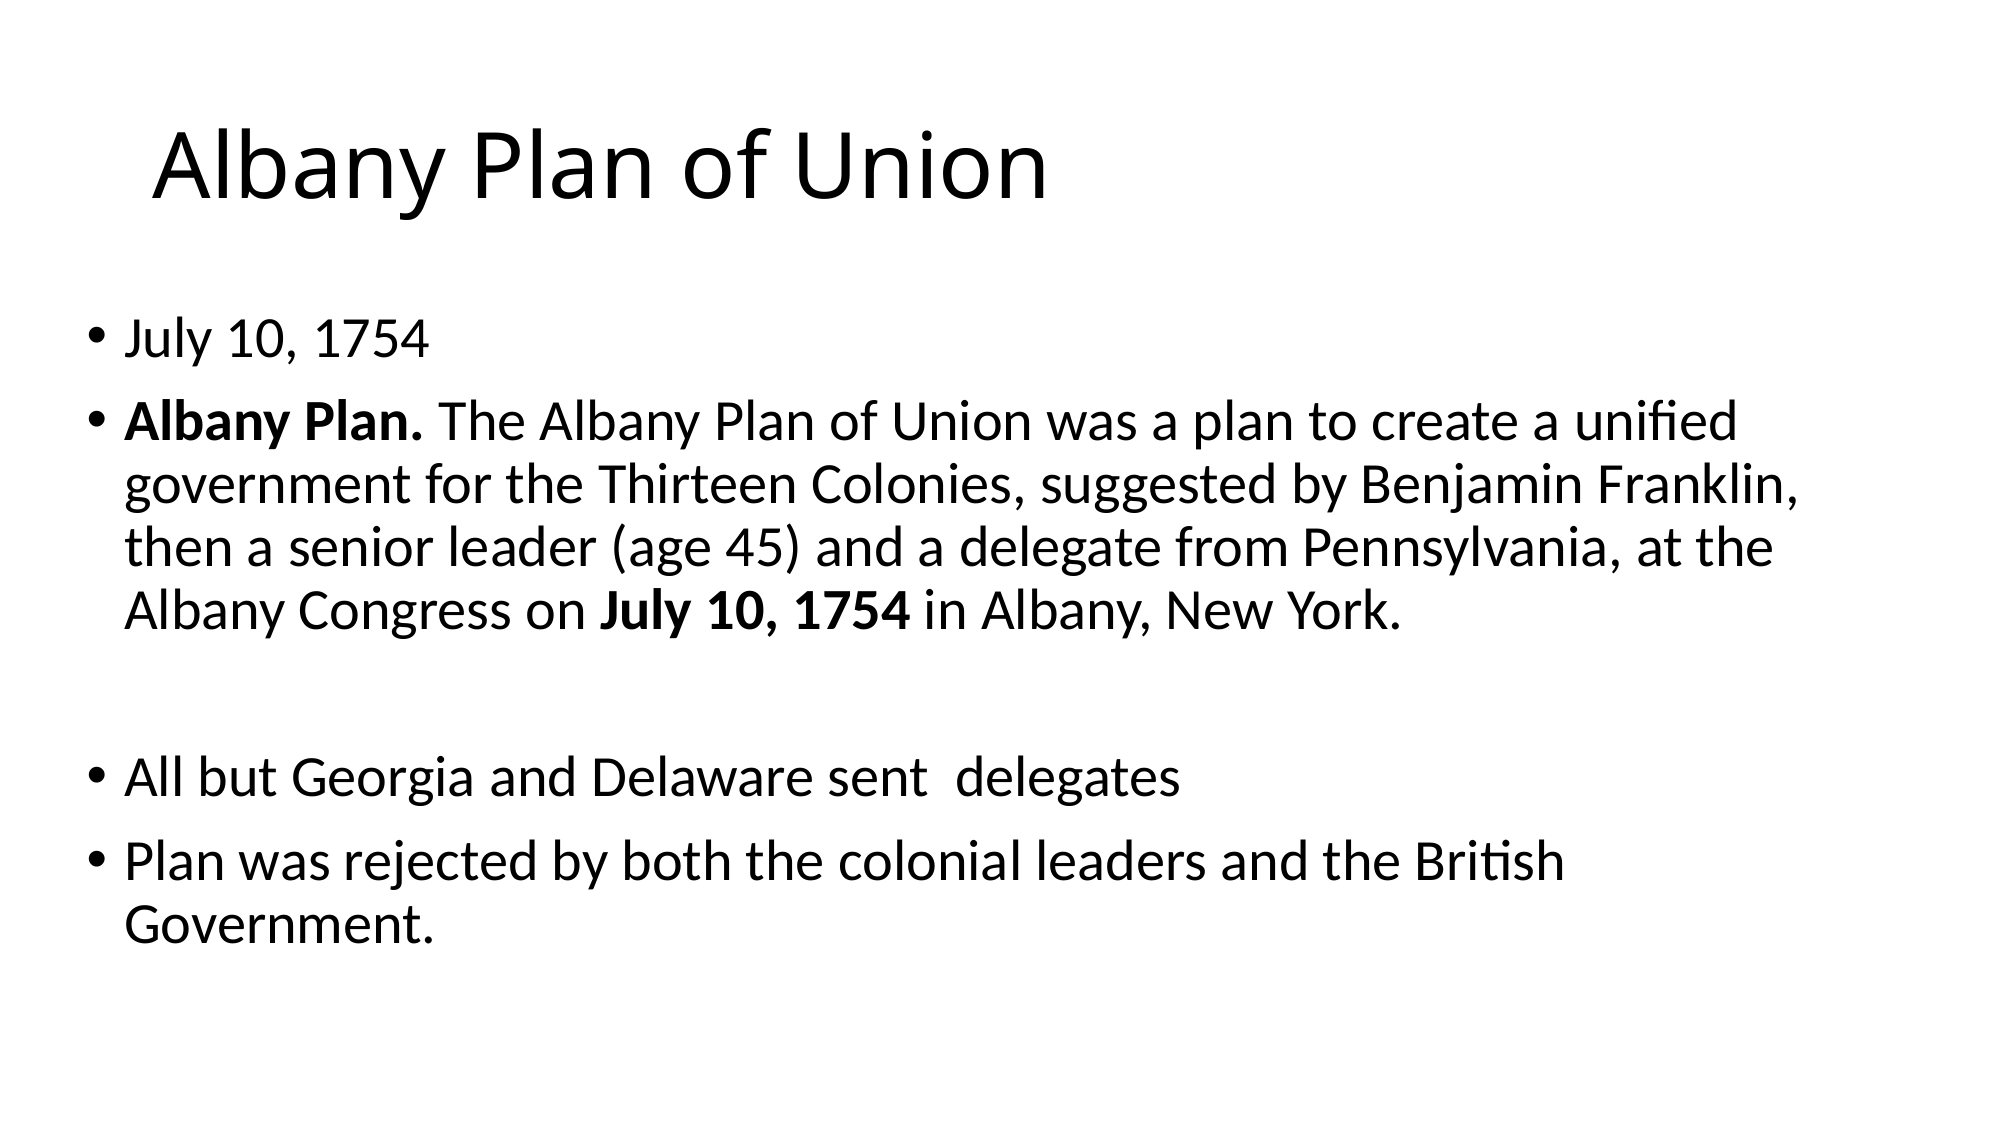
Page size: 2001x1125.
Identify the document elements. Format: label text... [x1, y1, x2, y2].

title Albany Plan of Union [137, 59, 1863, 278]
list July 10, 1754 Albany Plan. The Albany Plan of Union was a plan to create a unified government for the Thirteen Colonies, suggested by Benjamin Franklin, then a senior leader (age 45) and a delegate from Pennsylvania, at the Albany Congress on July 10, 1754 in Albany, New York. All but Georgia and Delaware sent delegates Plan was rejected by both the colonial leaders and the British Government. [71, 299, 1863, 1014]
